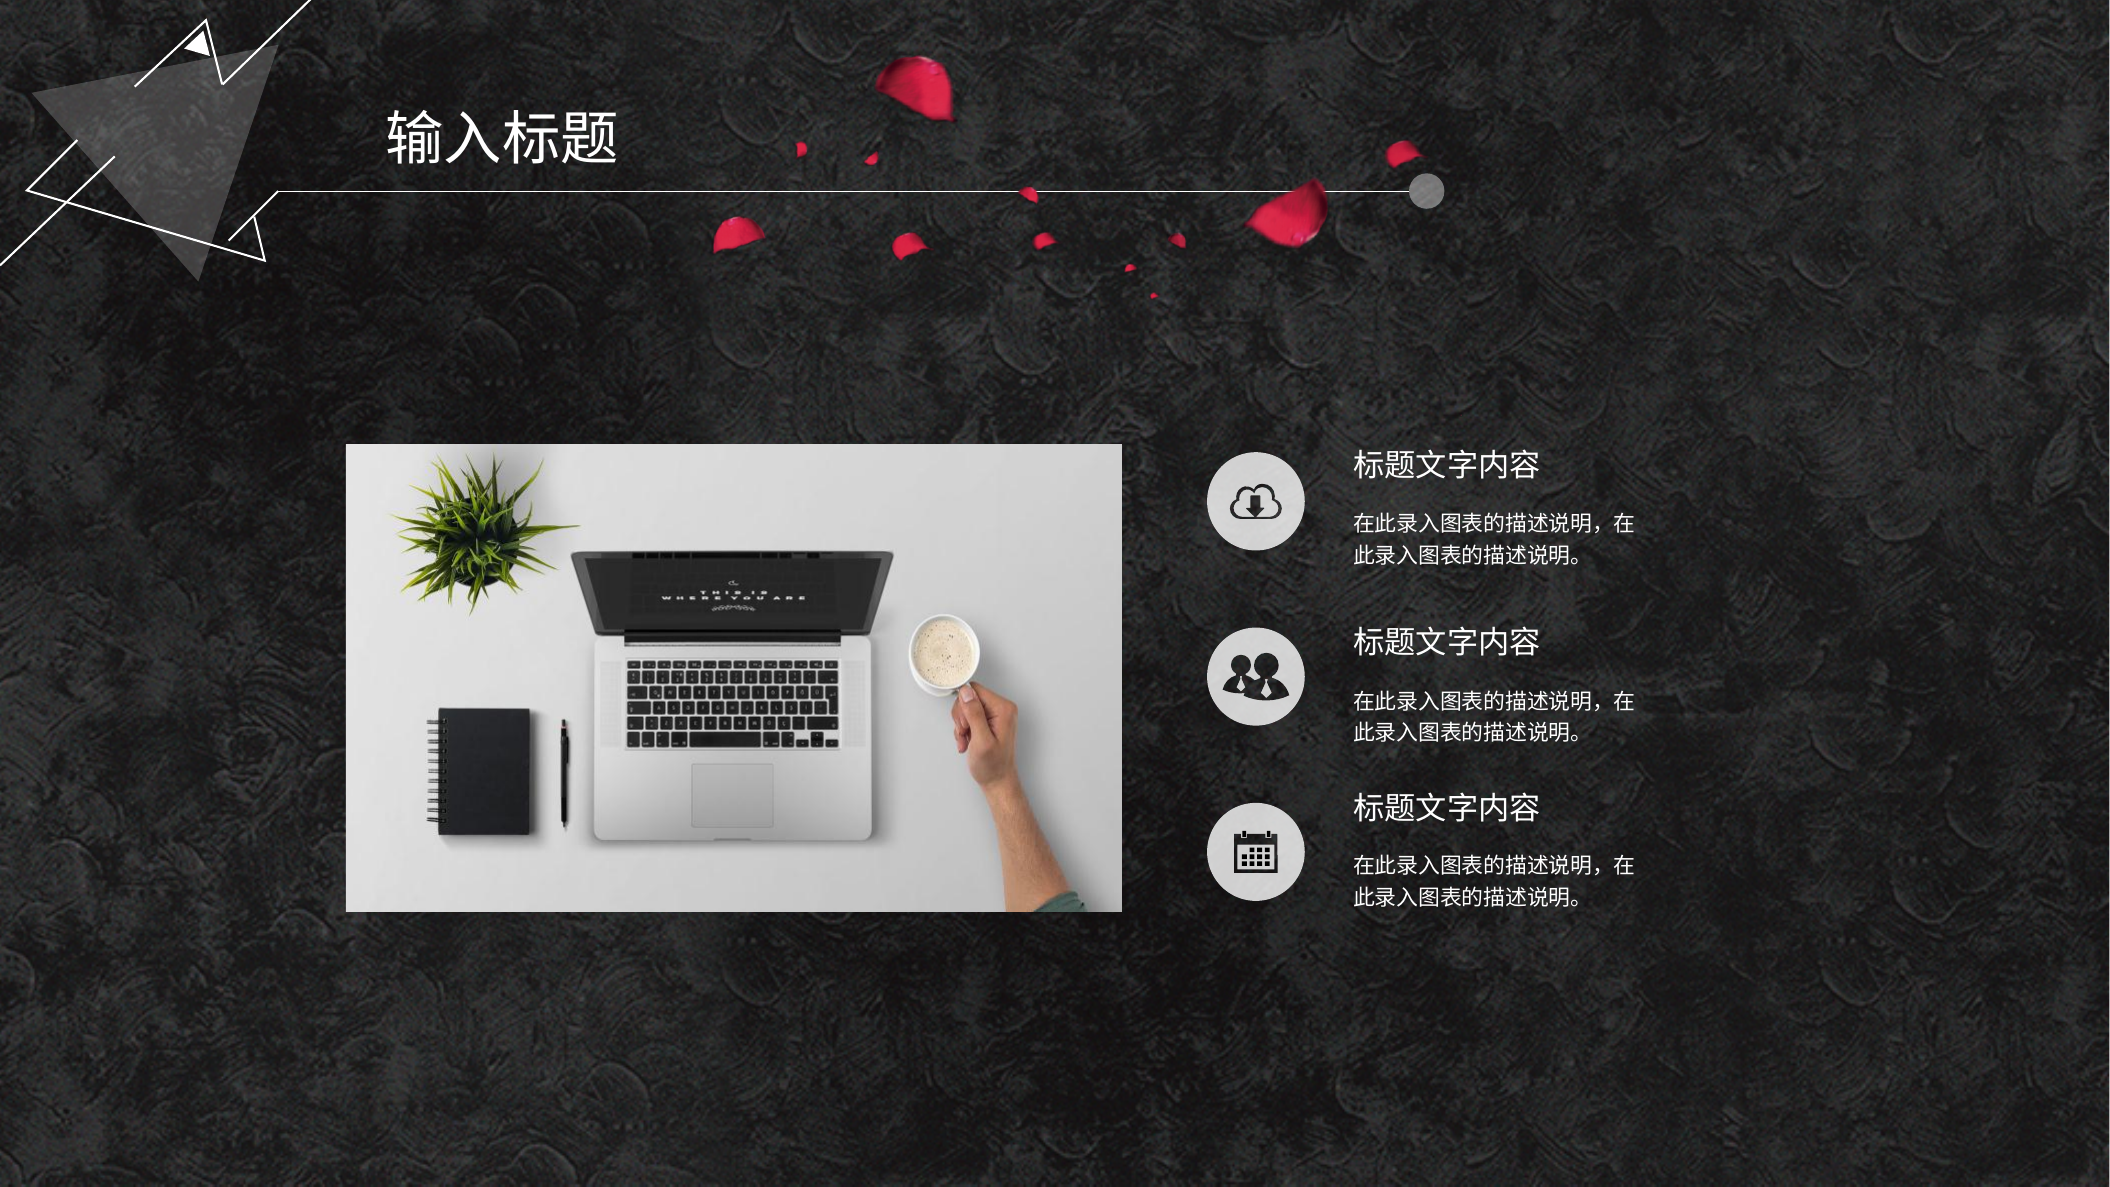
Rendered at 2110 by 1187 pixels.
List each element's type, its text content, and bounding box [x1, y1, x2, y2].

text_box 标题文字内容 [1342, 616, 1635, 666]
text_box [1207, 627, 1305, 726]
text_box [0, 0, 1500, 357]
text_box 在此录入图表的描述说明，在此录入图表的描述说明。 [1342, 676, 1652, 751]
text_box 在此录入图表的描述说明，在此录入图表的描述说明。 [1342, 499, 1652, 574]
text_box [1207, 802, 1305, 901]
picture [0, 0, 2110, 1187]
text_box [1207, 452, 1305, 551]
text_box 标题文字内容 [1342, 782, 1635, 832]
text_box 在此录入图表的描述说明，在此录入图表的描述说明。 [1342, 840, 1652, 915]
text_box [345, 444, 1122, 913]
text_box 标题文字内容 [1342, 439, 1635, 489]
